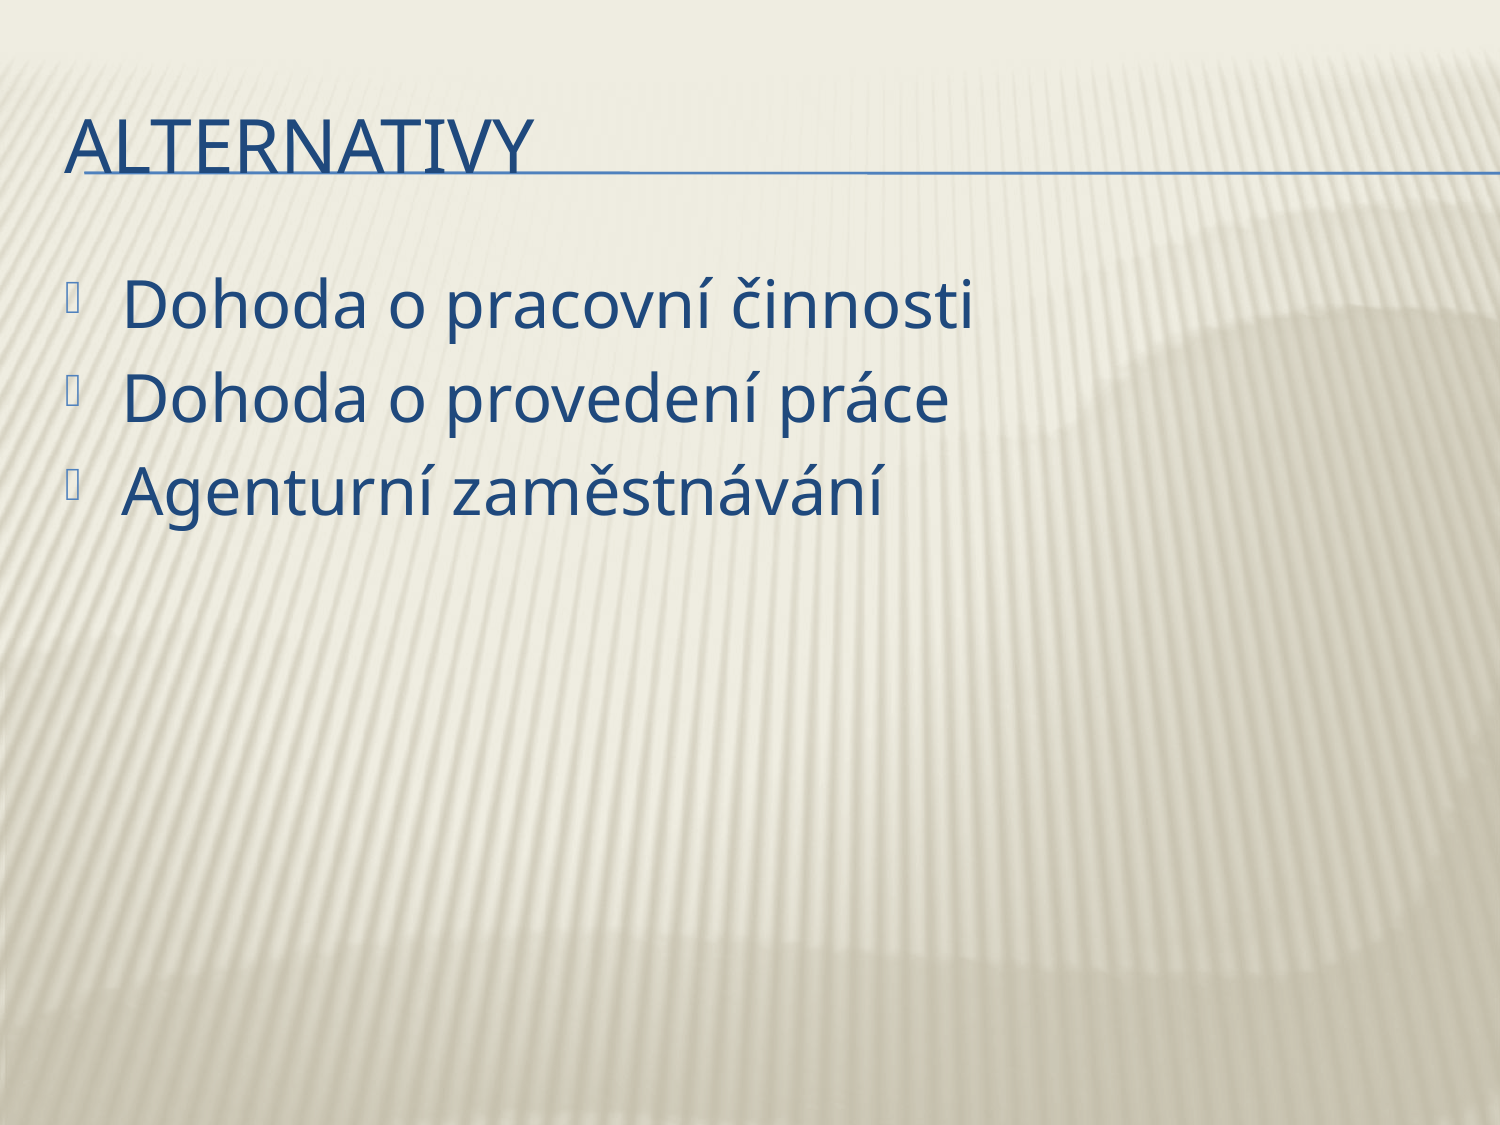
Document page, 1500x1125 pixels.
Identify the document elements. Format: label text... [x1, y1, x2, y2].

title Alternativy [50, 75, 1475, 213]
list Dohoda o pracovní činnosti Dohoda o provedení práce Agenturní zaměstnávání [50, 254, 1475, 998]
